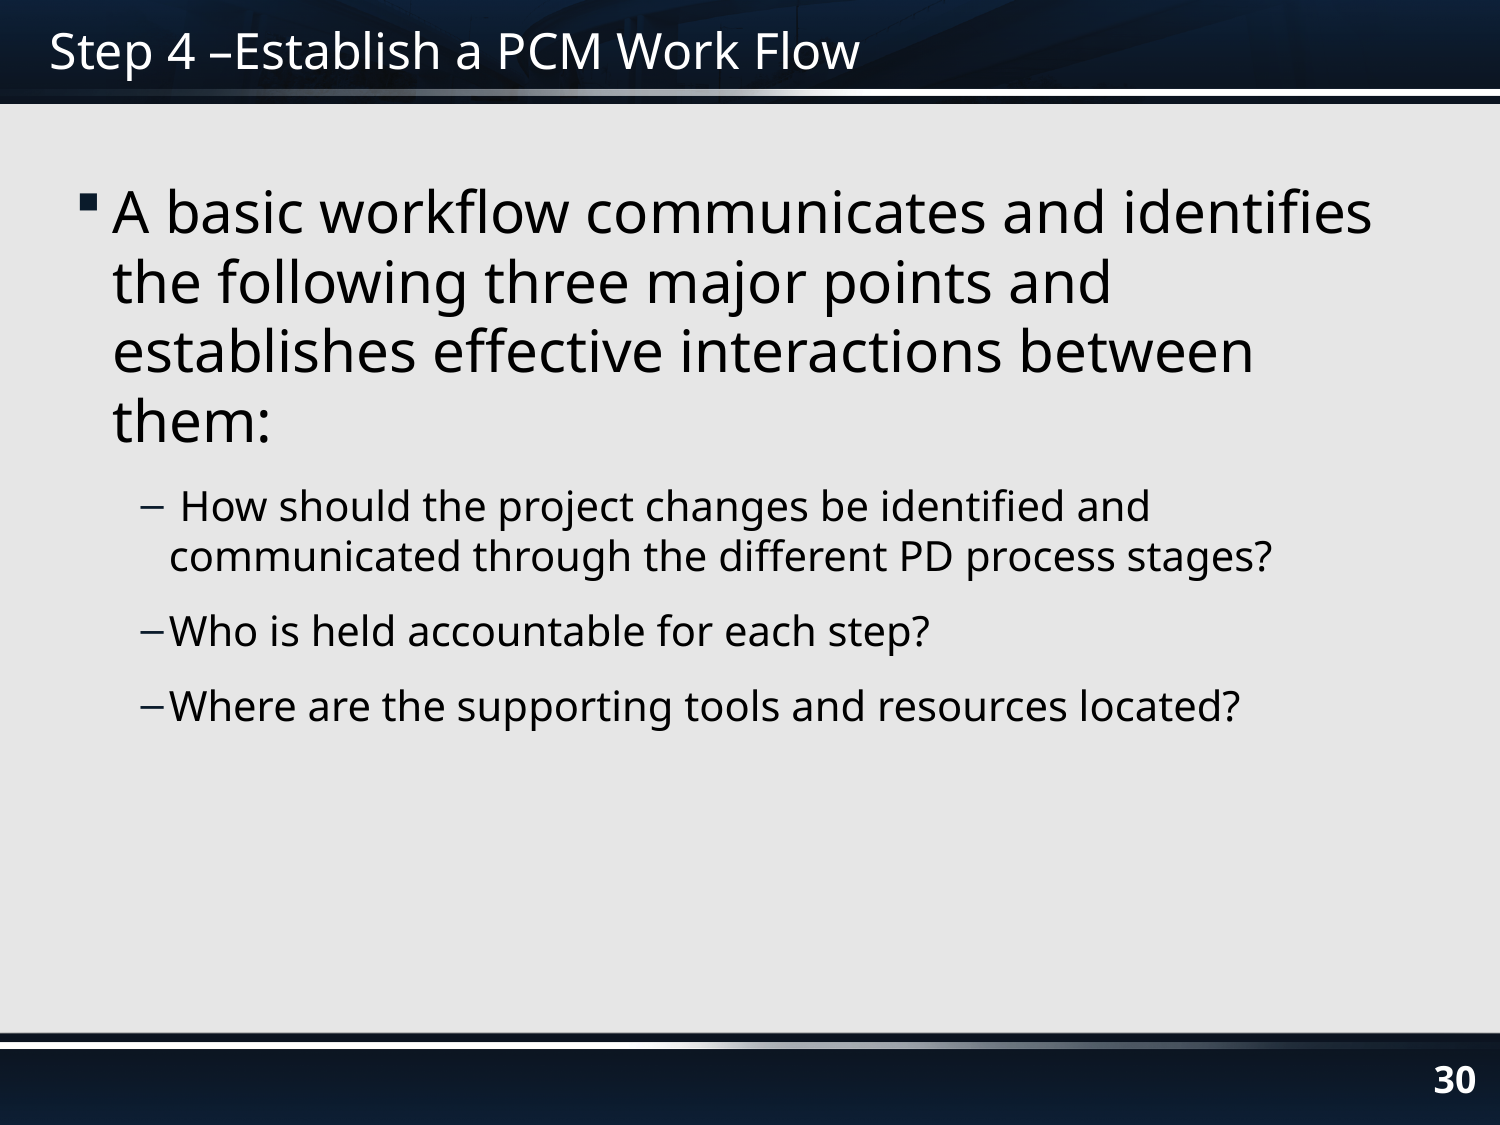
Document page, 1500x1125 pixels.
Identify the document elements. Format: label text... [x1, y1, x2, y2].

list A basic workflow communicates and identifies the following three major points and establishes effective interactions between them: How should the project changes be identified and communicated through the different PD process stages? Who is held accountable for each step? Where are the supporting tools and resources located? [75, 174, 1425, 918]
title Step 4 –Establish a PCM Work Flow [49, 12, 1400, 130]
picture [0, 1032, 1500, 1125]
picture [0, 0, 1500, 104]
